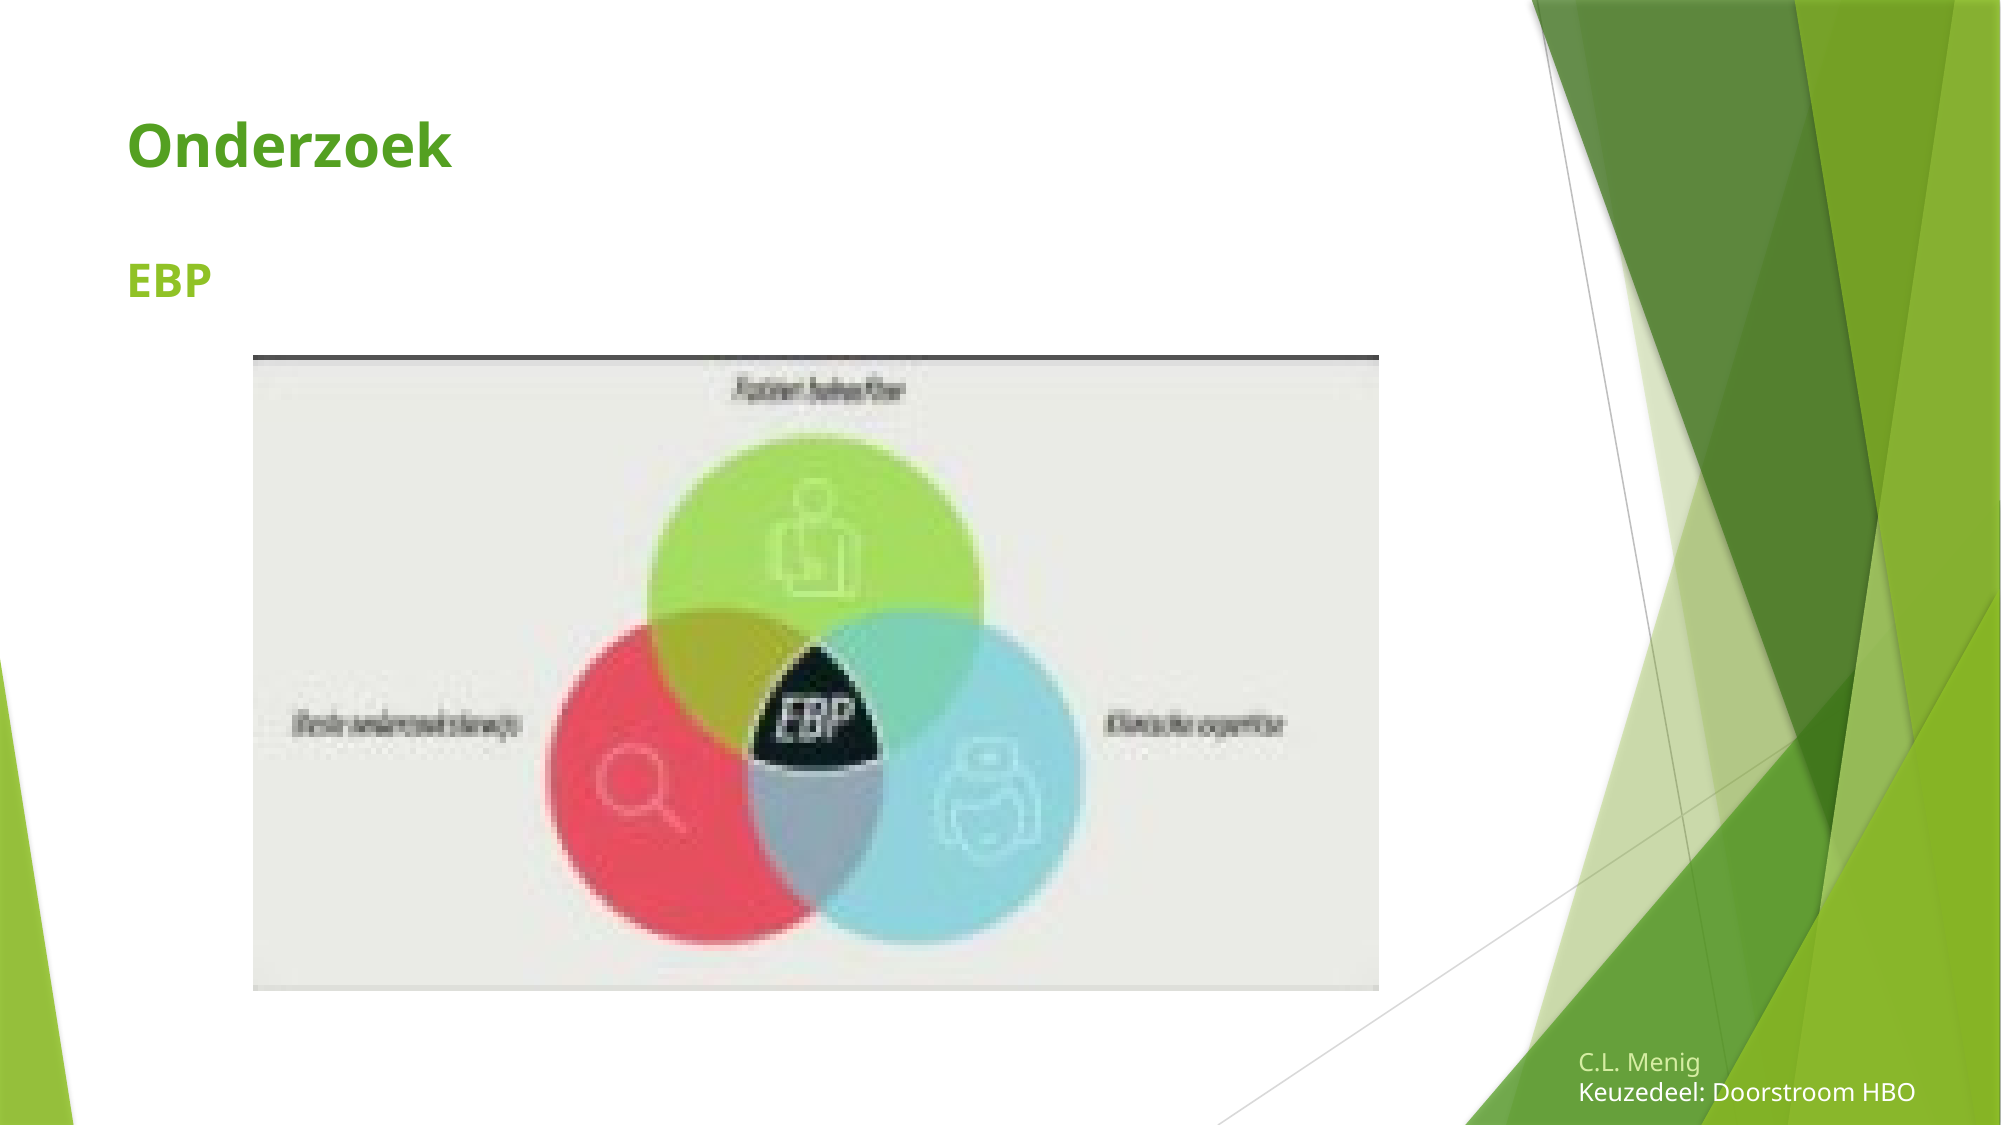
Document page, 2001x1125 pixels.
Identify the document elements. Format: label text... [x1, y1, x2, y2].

title Onderzoek EBP [111, 99, 1522, 317]
text_box C.L. Menig Keuzedeel: Doorstroom HBO [1563, 1038, 2000, 1114]
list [252, 353, 1381, 992]
